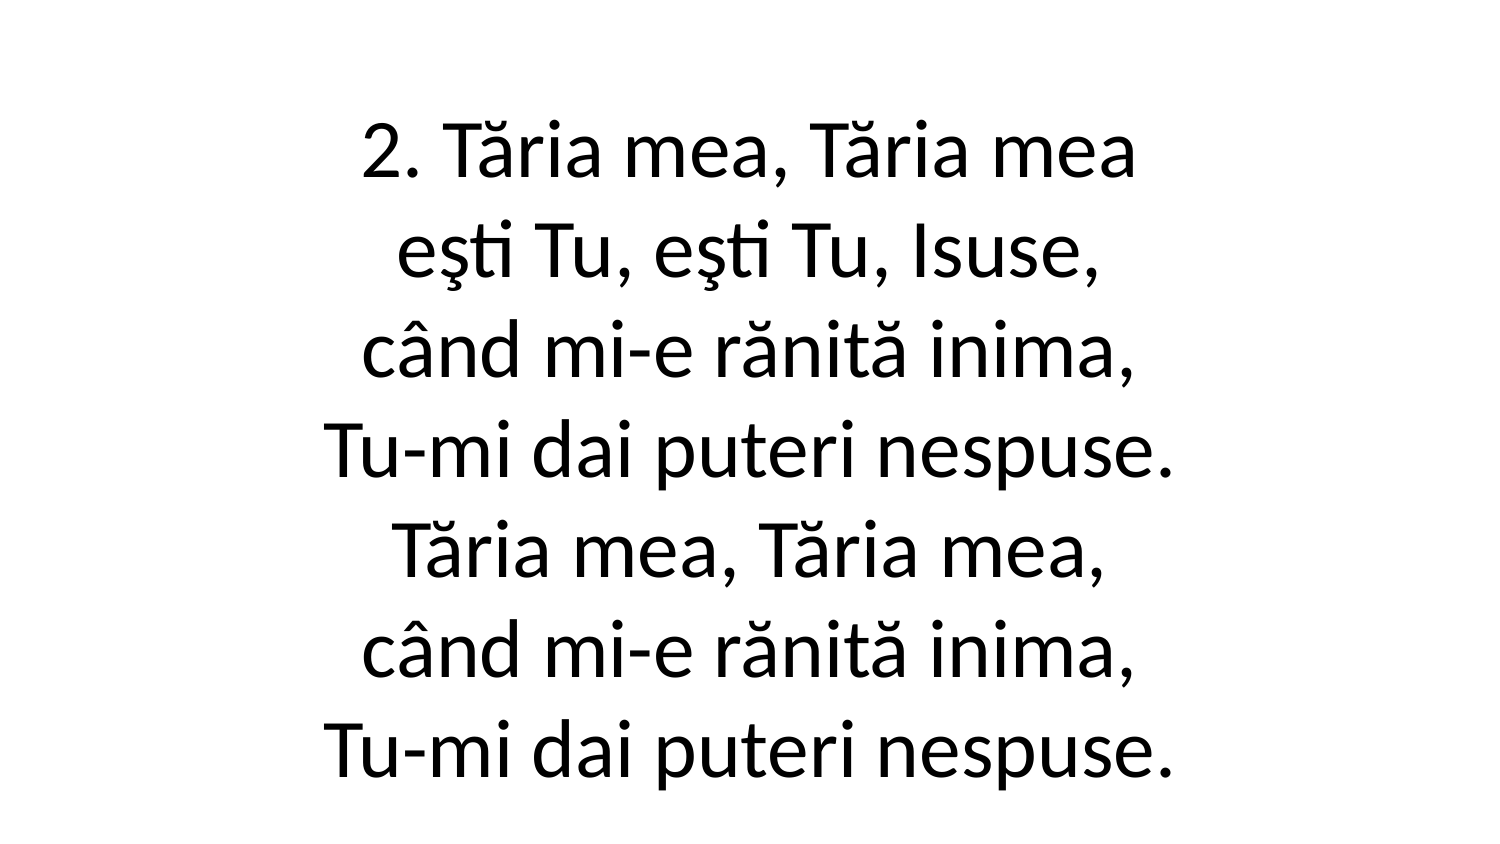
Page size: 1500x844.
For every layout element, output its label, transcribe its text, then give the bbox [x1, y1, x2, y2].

text_box 2. Tăria mea, Tăria mea eşti Tu, eşti Tu, Isuse, când mi-e rănită inima, Tu-mi dai puteri nespuse. Tăria mea, Tăria mea, când mi-e rănită inima, Tu-mi dai puteri nespuse. [308, 42, 1192, 802]
